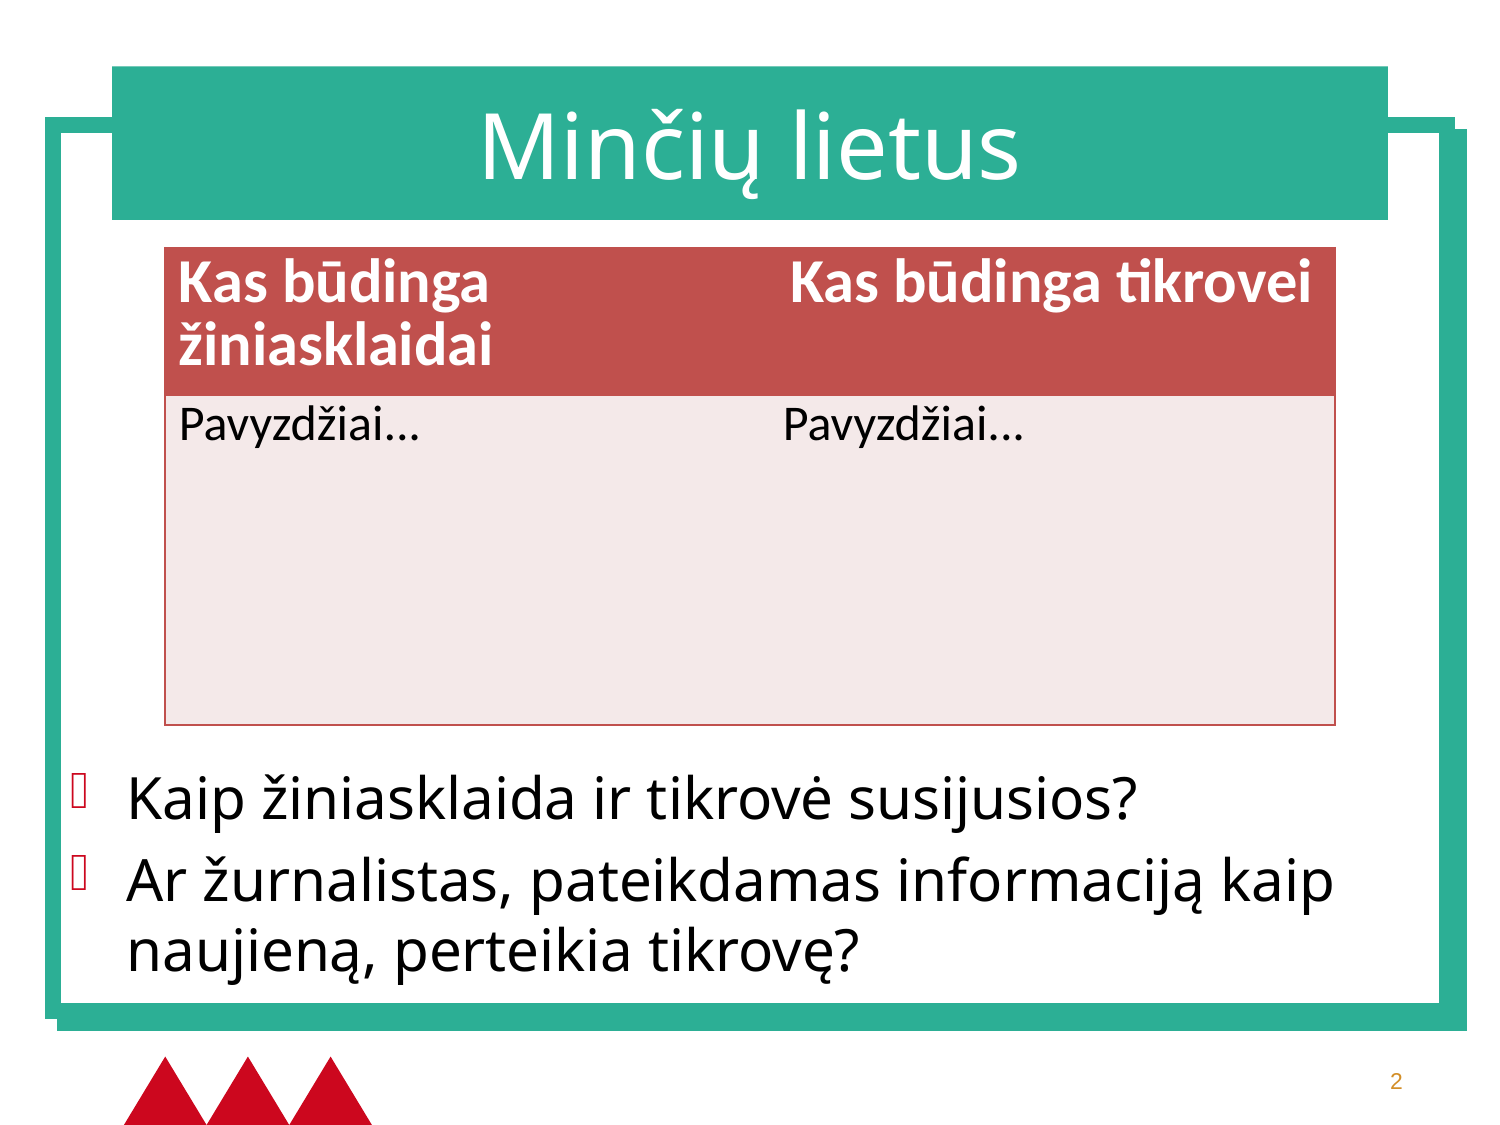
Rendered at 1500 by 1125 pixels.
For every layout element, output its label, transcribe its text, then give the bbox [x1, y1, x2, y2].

slide_number 2 [1375, 1061, 1500, 1103]
table_header Kas būdinga žiniasklaidai [166, 249, 769, 394]
title Minčių lietus [112, 66, 1388, 220]
table_header Kas būdinga tikrovei [769, 249, 1334, 394]
table_cell Pavyzdžiai... [769, 396, 1334, 724]
table_cell Pavyzdžiai... [166, 396, 769, 724]
text_box Kaip žiniasklaida ir tikrovė susijusios? Ar žurnalistas, pateikdamas informaciją kaip naujieną, perteikia tikrovę? [55, 753, 1481, 1005]
